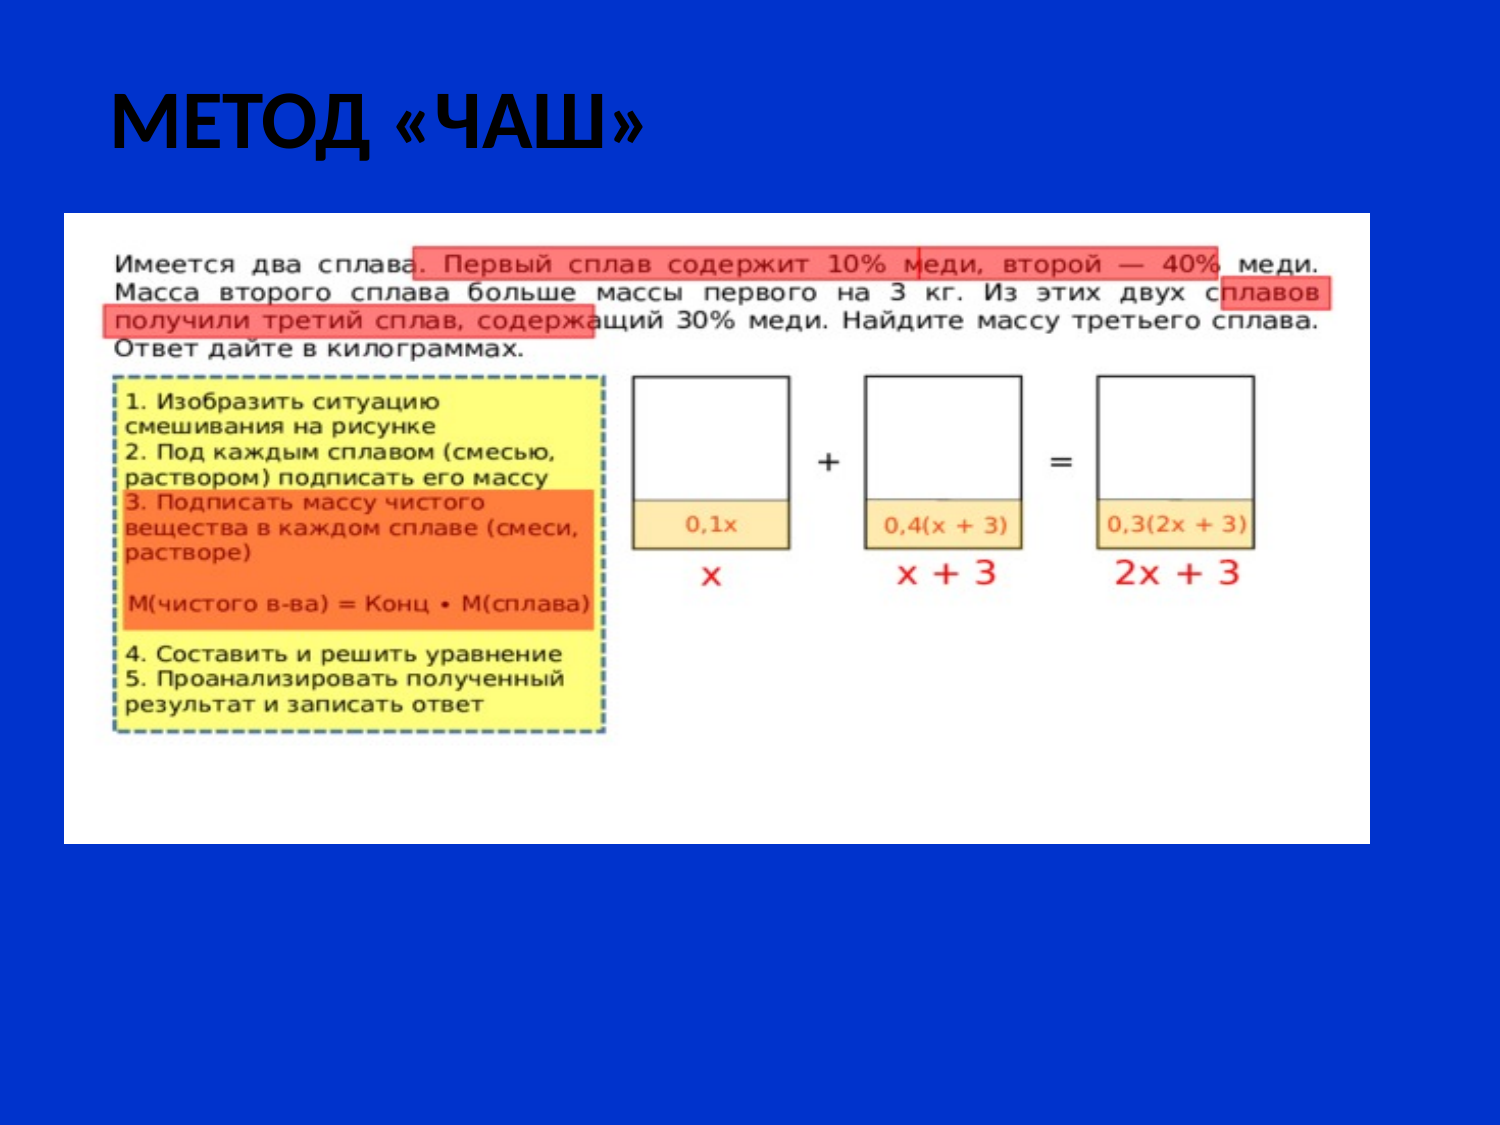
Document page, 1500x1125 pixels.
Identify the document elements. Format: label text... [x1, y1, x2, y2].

picture [64, 213, 1370, 844]
title Метод «чаш» [94, 57, 1370, 213]
